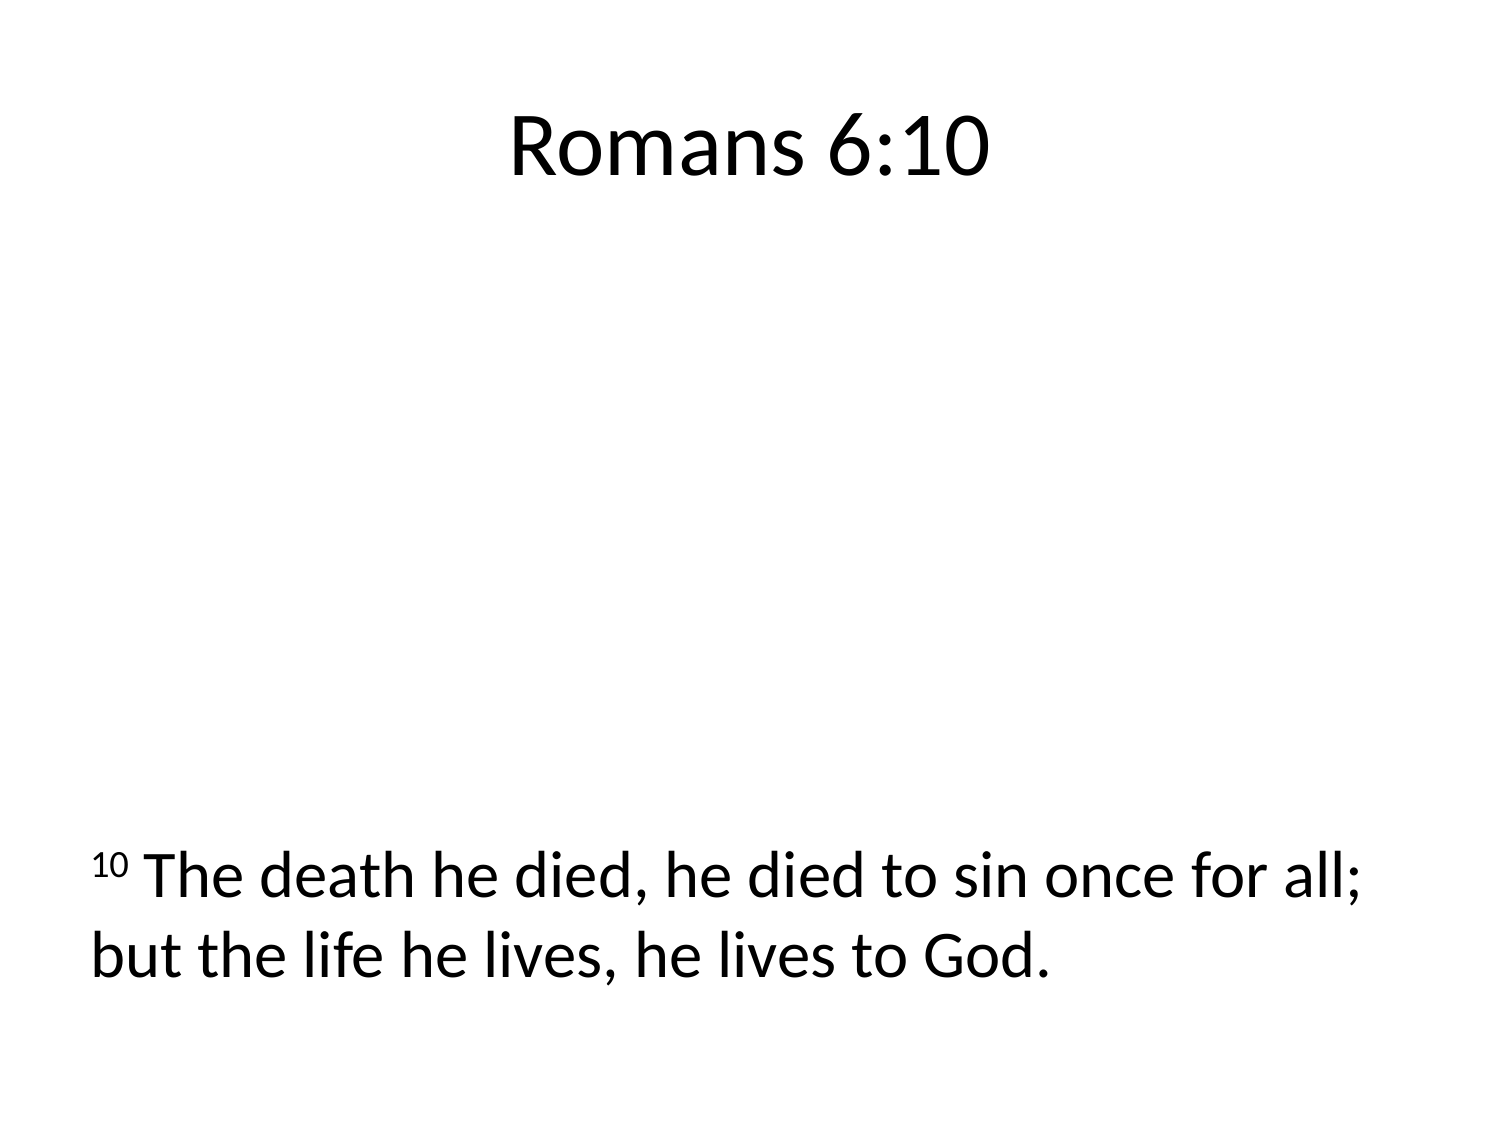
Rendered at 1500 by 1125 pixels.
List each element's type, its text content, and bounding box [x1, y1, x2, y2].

title Romans 6:10 [75, 45, 1425, 233]
list 10 The death he died, he died to sin once for all; but the life he lives, he lives to God. [75, 262, 1425, 1005]
